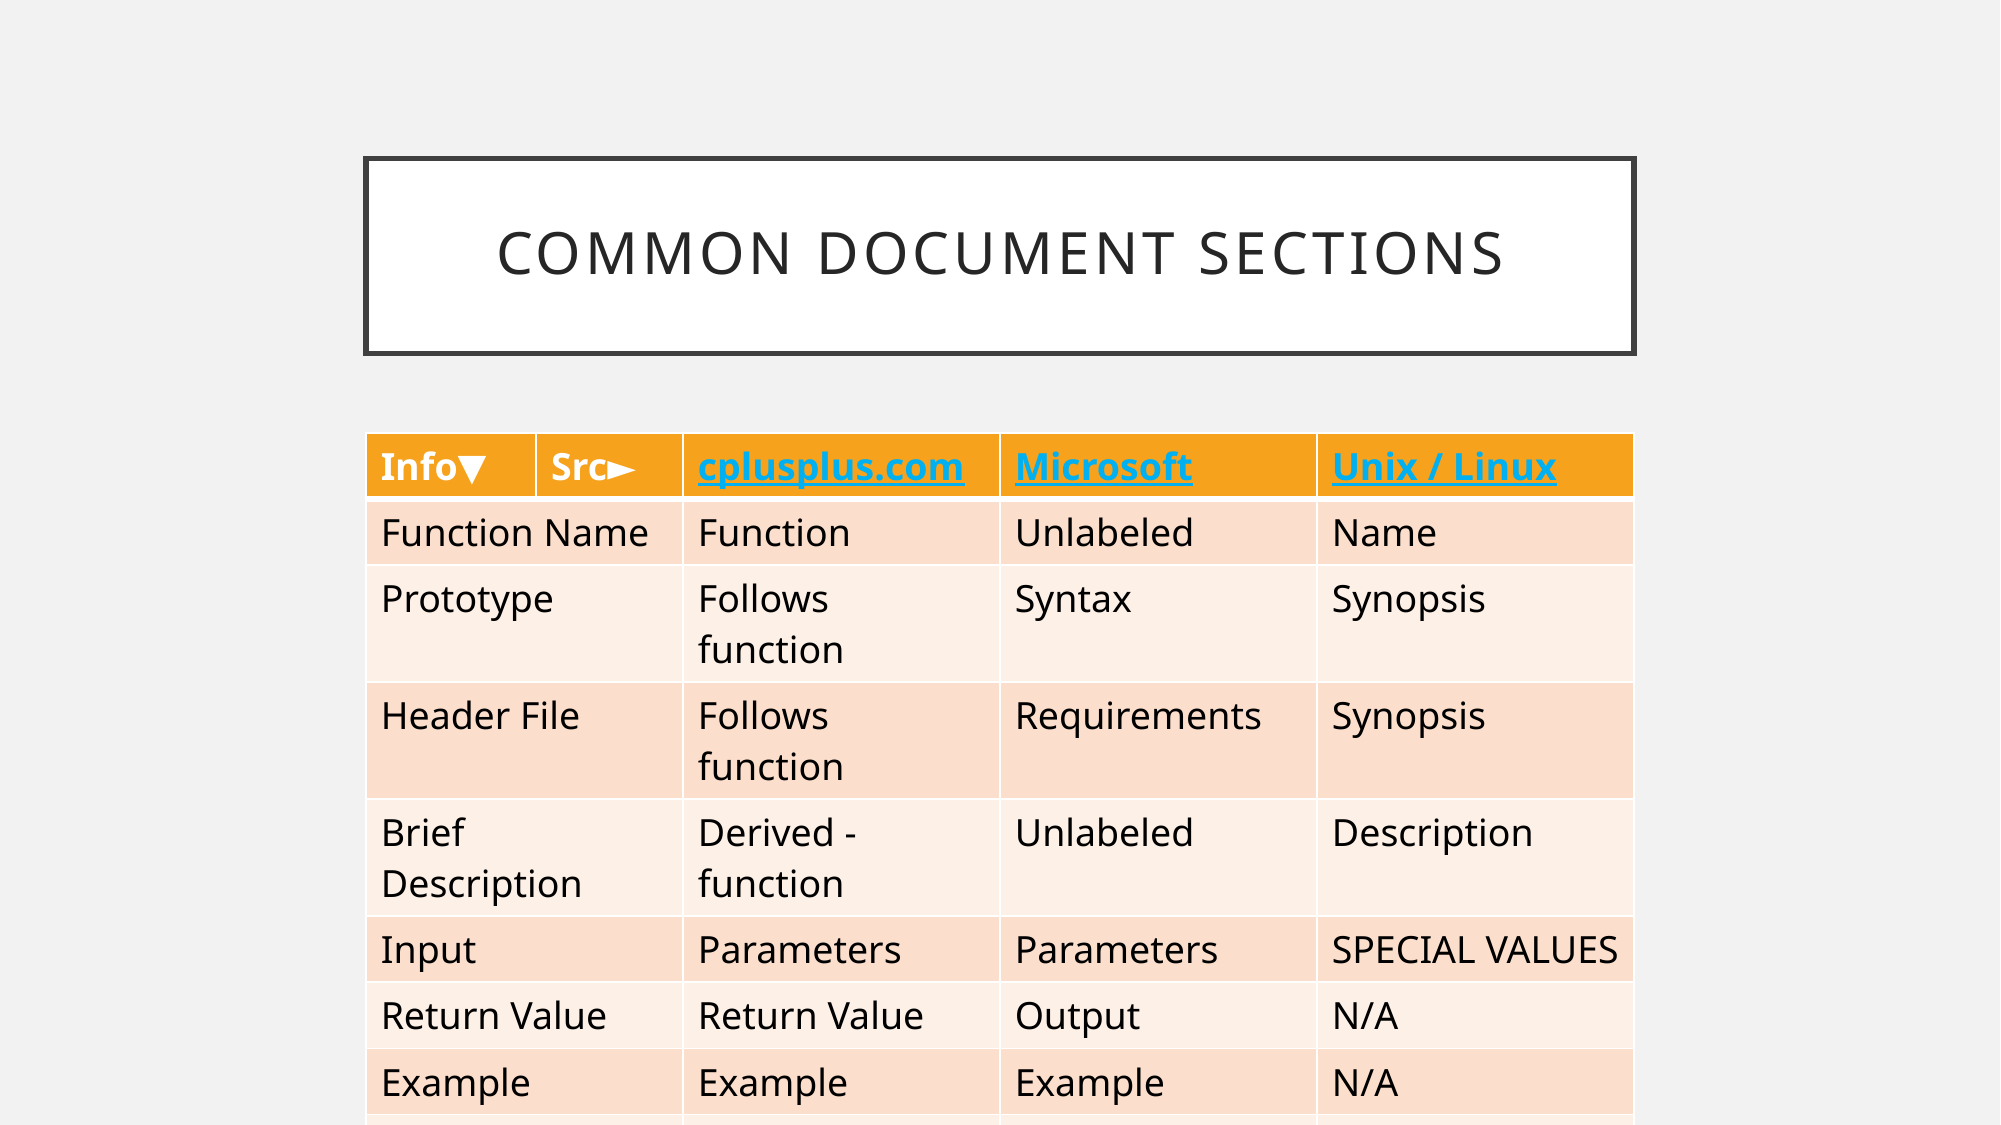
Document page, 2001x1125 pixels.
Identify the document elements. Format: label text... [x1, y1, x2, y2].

table_cell Example [684, 1049, 999, 1114]
table_cell Derived - function [684, 800, 999, 915]
table_cell Brief Description [367, 800, 682, 915]
table_cell Unlabeled [1001, 800, 1316, 915]
table_cell Follows function [684, 566, 999, 681]
table_cell Parameters [1001, 917, 1316, 981]
table_cell Function Name [367, 502, 682, 564]
title Common Document Sections [363, 156, 1637, 356]
table_cell See Also [1318, 1115, 1633, 1125]
table_cell Unlabeled [1001, 502, 1316, 564]
table_cell Synopsis [1318, 683, 1633, 798]
table_cell Syntax [1001, 566, 1316, 681]
table_cell Prototype [367, 566, 682, 681]
table_header Unix / Linux [1318, 434, 1633, 496]
table_cell Header File [367, 683, 682, 798]
table_header Microsoft [1001, 434, 1316, 496]
table_cell Return Value [684, 983, 999, 1048]
table_cell Name [1318, 502, 1633, 564]
table_cell Related Docs [367, 1115, 682, 1125]
table_cell N/A [1318, 1049, 1633, 1114]
table_cell Synopsis [1318, 566, 1633, 681]
table_cell See also [684, 1115, 999, 1125]
table_header Src► [537, 434, 682, 496]
table_cell Example [1001, 1049, 1316, 1114]
table_cell N/A [1318, 983, 1633, 1048]
table_header cplusplus.com [684, 434, 999, 496]
table_cell Function [684, 502, 999, 564]
table_header Info▼ [367, 434, 535, 496]
table_cell Parameters [684, 917, 999, 981]
table_cell Requirements [1001, 683, 1316, 798]
table_cell Output [1001, 983, 1316, 1048]
table_cell See Also [1001, 1115, 1316, 1125]
table_cell Follows function [684, 683, 999, 798]
table_cell Return Value [367, 983, 682, 1048]
table_cell Example [367, 1049, 682, 1114]
table_cell Description [1318, 800, 1633, 915]
table_cell SPECIAL VALUES [1318, 917, 1633, 981]
table_cell Input [367, 917, 682, 981]
